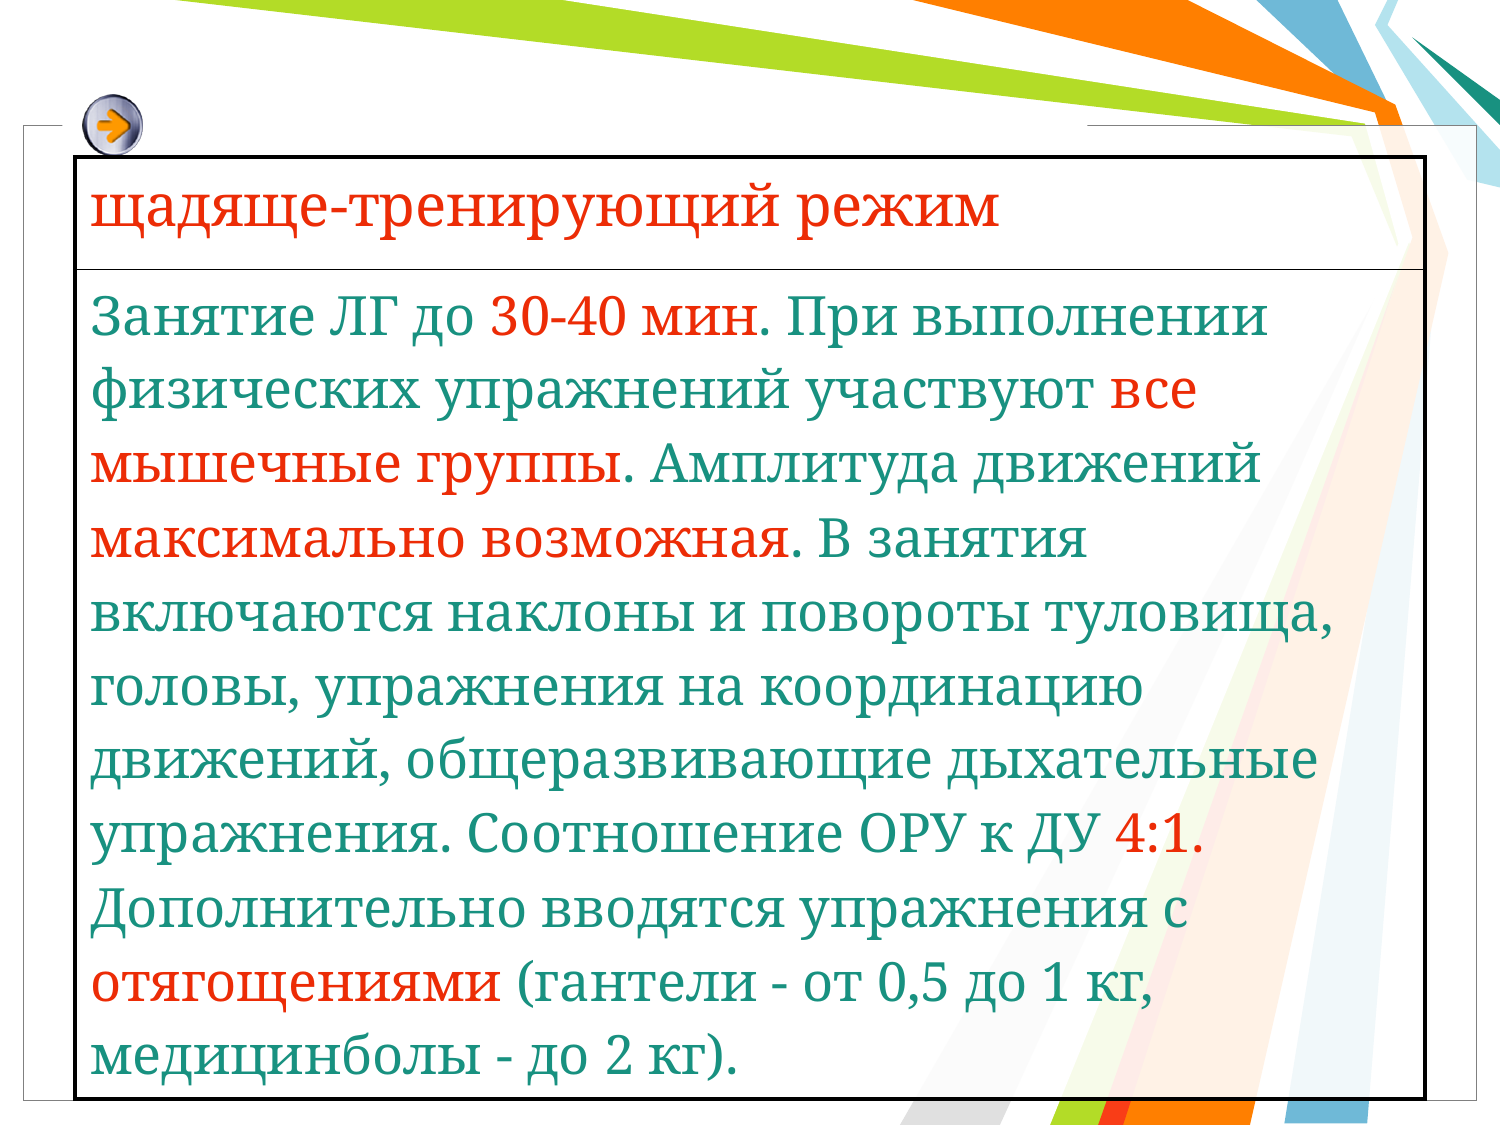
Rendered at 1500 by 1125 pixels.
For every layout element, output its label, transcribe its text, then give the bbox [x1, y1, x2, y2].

table_header щадяще-тренирующий режим [77, 159, 1423, 269]
picture [82, 94, 143, 155]
table_cell Занятие ЛГ до 30-40 мин. При выполнении физических упражнений участвуют все мышечные группы. Амплитуда движений максимально возможная. В занятия включаются наклоны и повороты туловища, головы, упражнения на координацию движений, общеразвивающие дыхательные упражнения. Соотношение ОРУ к ДУ 4:1. Дополнительно вводятся упражнения с отягощениями (гантели - от 0,5 до 1 кг, медицинболы - до 2 кг). [77, 270, 1423, 1097]
